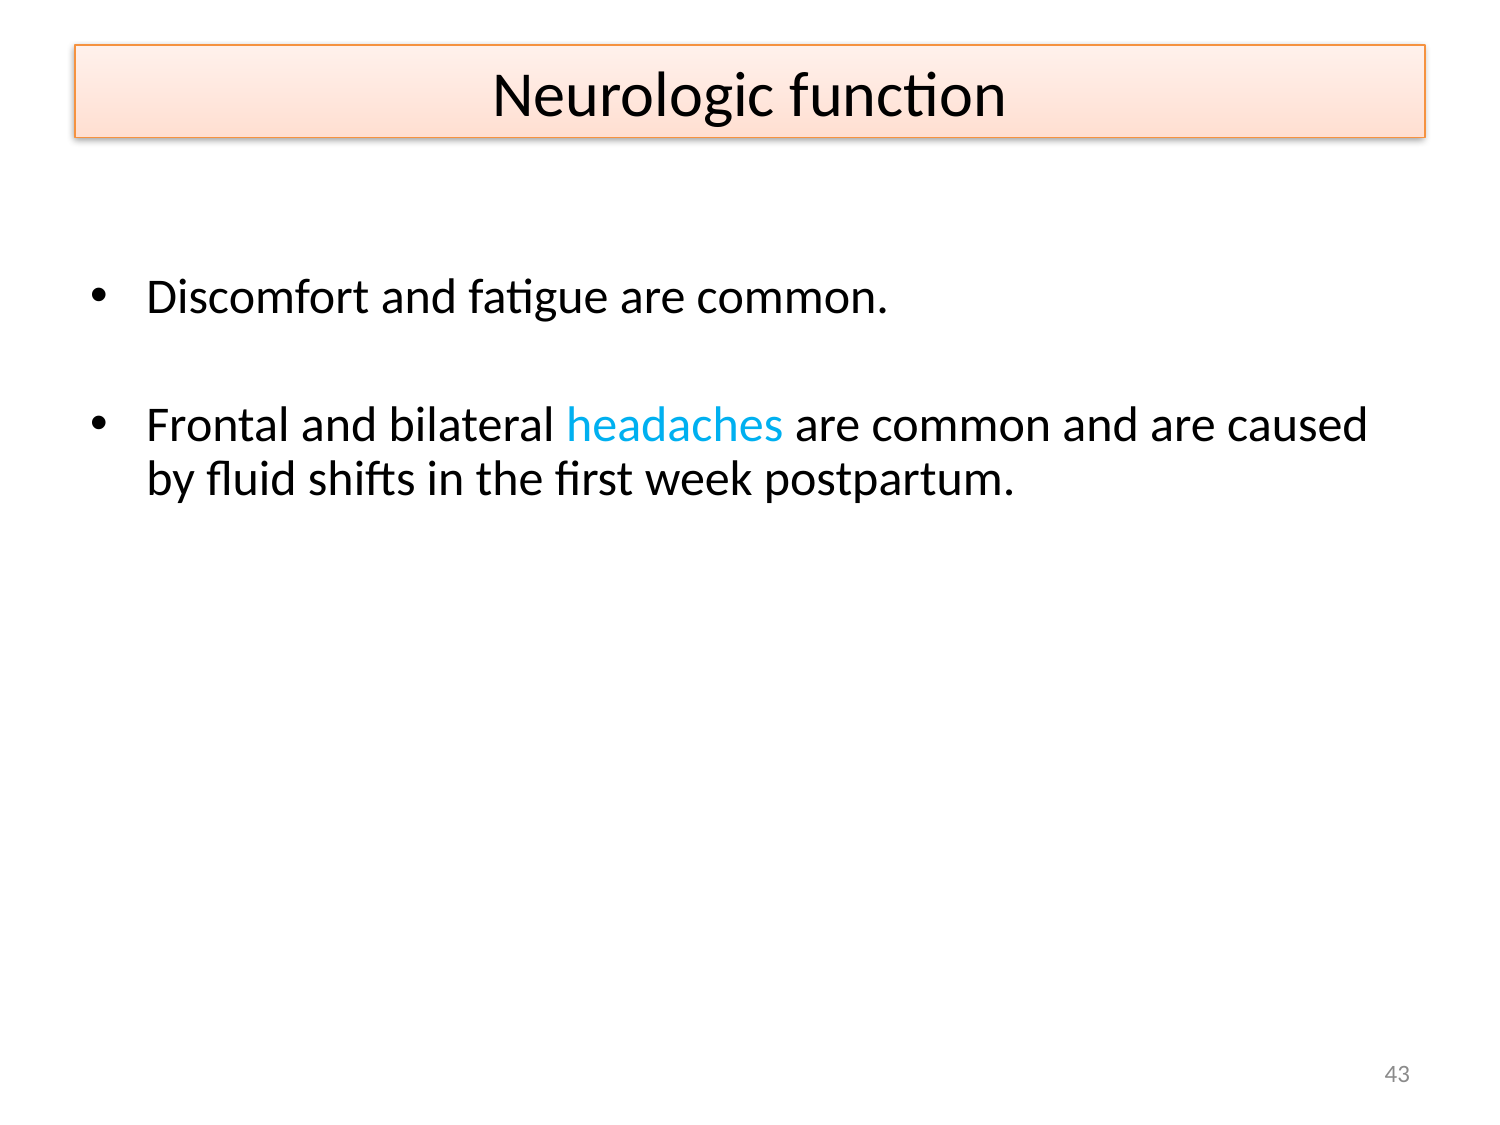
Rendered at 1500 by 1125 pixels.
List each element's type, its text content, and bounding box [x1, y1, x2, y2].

slide_number 43 [1074, 1042, 1425, 1103]
list Discomfort and fatigue are common. Frontal and bilateral headaches are common and are caused by fluid shifts in the first week postpartum. [75, 262, 1425, 1005]
title Neurologic function [74, 44, 1426, 138]
